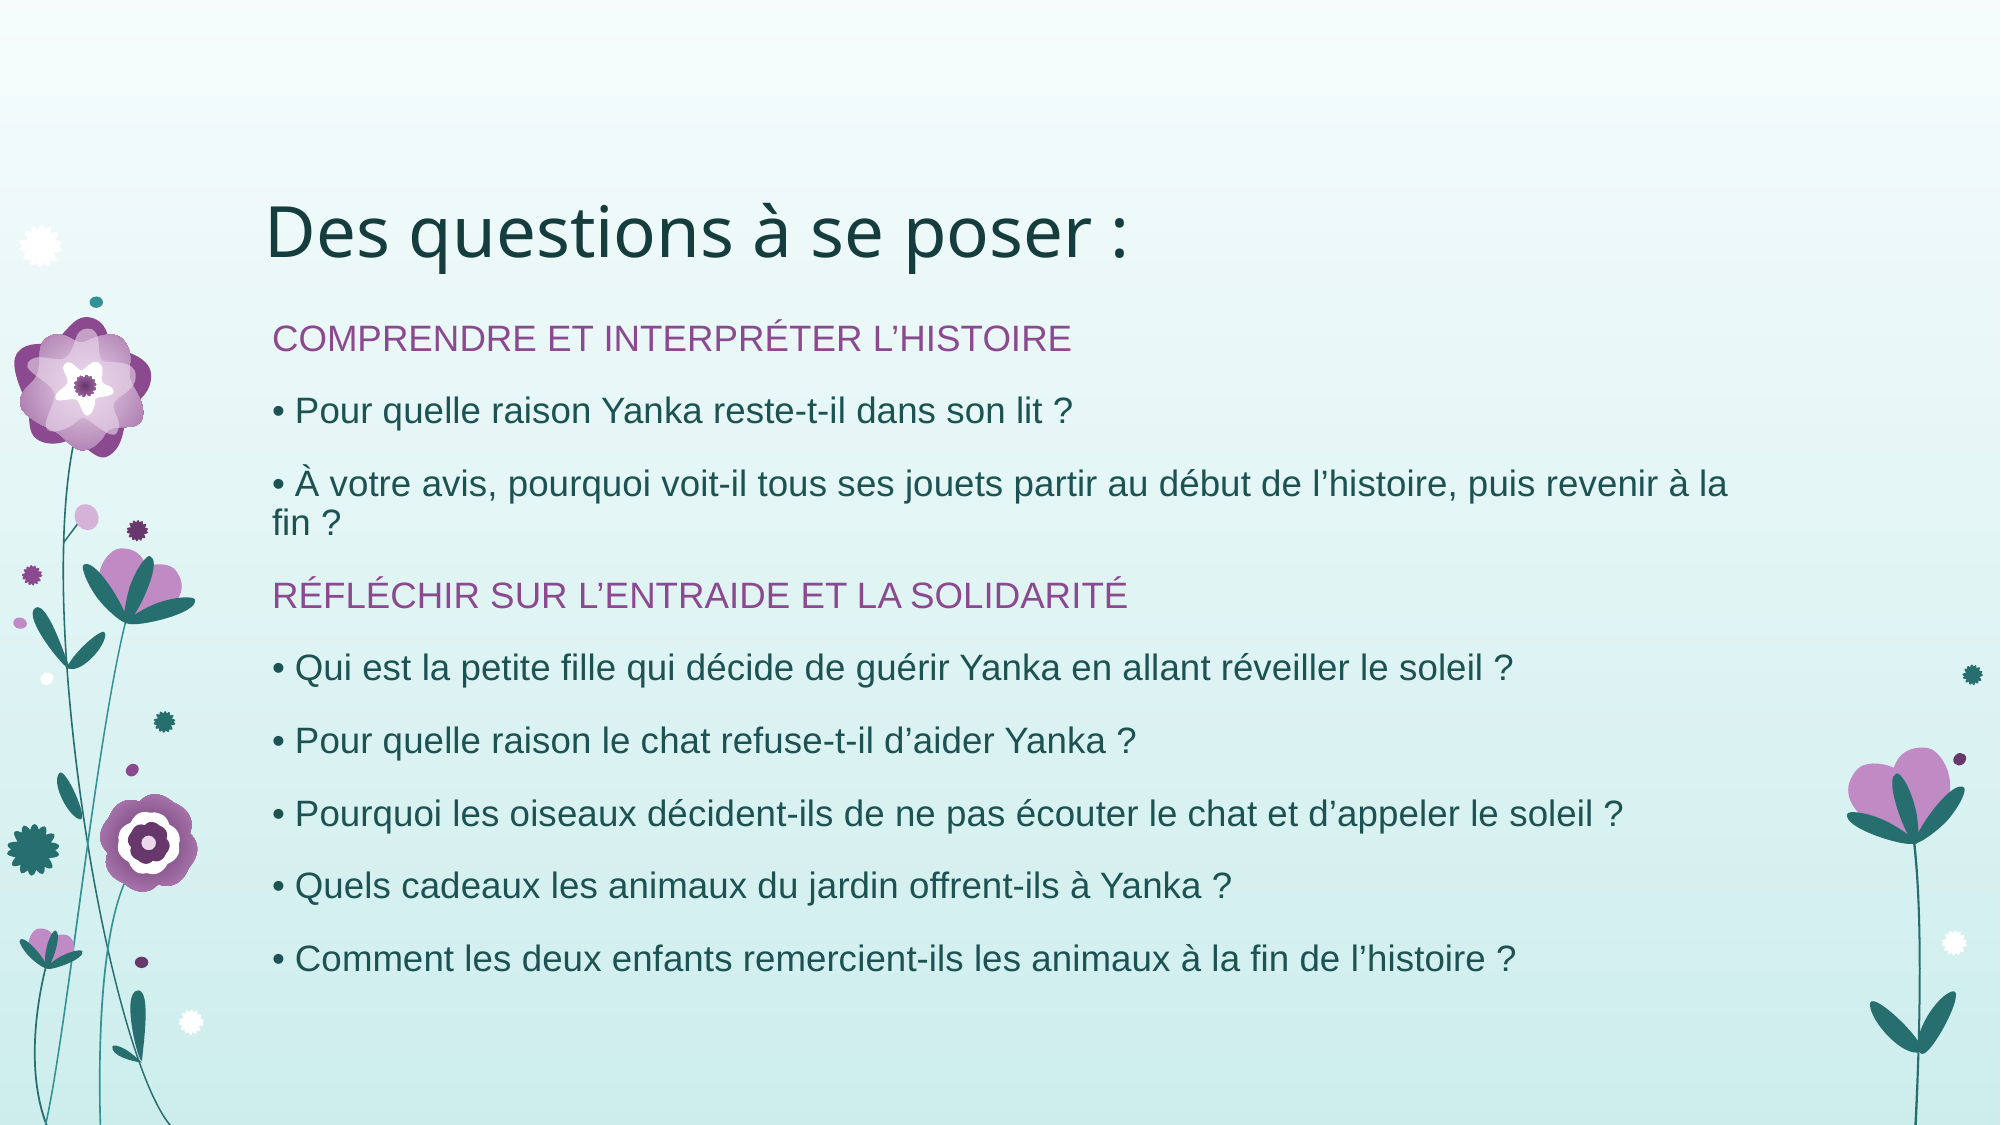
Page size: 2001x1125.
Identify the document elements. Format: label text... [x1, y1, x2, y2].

title Des questions à se poser : [249, 92, 1750, 281]
list COMPRENDRE ET INTERPRÉTER L’HISTOIRE • Pour quelle raison Yanka reste-t-il dans son lit ? • À votre avis, pourquoi voit-il tous ses jouets partir au début de l’histoire, puis revenir à la fin ? RÉFLÉCHIR SUR L’ENTRAIDE ET LA SOLIDARITÉ • Qui est la petite fille qui décide de guérir Yanka en allant réveiller le soleil ? • Pour quelle raison le chat refuse-t-il d’aider Yanka ? • Pourquoi les oiseaux décident-ils de ne pas écouter le chat et d’appeler le soleil ? • Quels cadeaux les animaux du jardin offrent-ils à Yanka ? • Comment les deux enfants remercient-ils les animaux à la fin de l’histoire ? [249, 311, 1750, 987]
